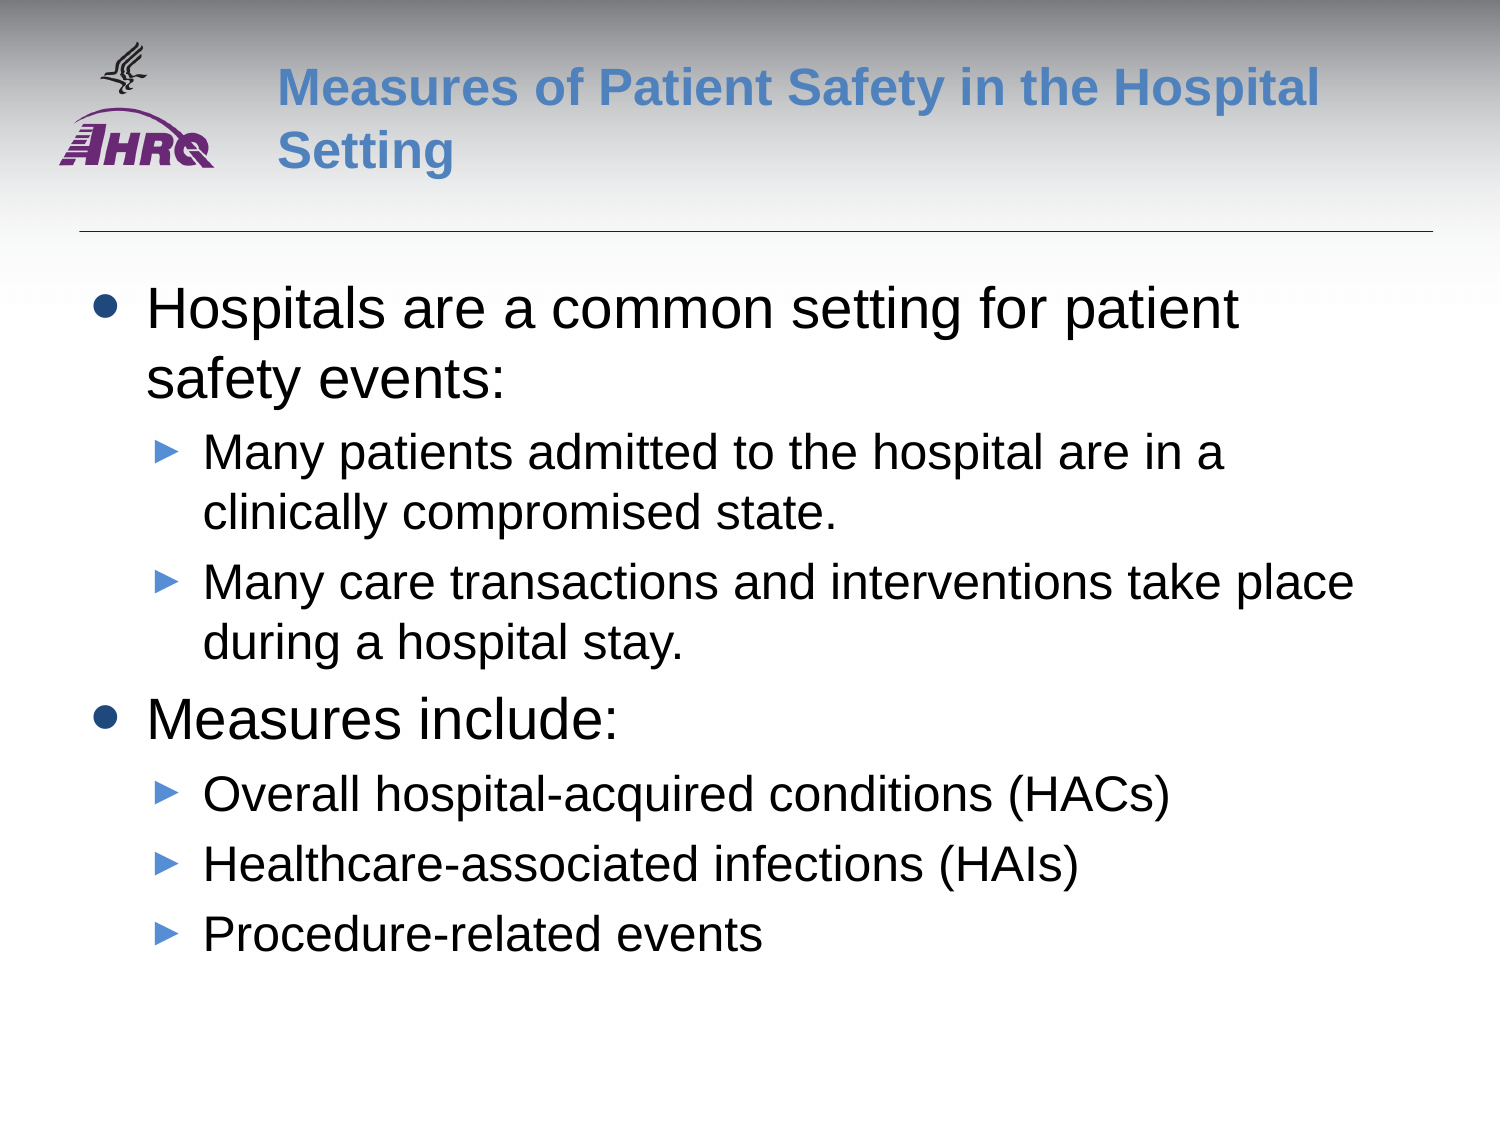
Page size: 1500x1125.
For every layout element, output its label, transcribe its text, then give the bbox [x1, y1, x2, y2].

picture [0, 0, 1500, 1125]
list Hospitals are a common setting for patient safety events: Many patients admitted to the hospital are in a clinically compromised state. Many care transactions and interventions take place during a hospital stay. Measures include: Overall hospital-acquired conditions (HACs) Healthcare-associated infections (HAIs) Procedure-related events [75, 262, 1425, 1005]
title Measures of Patient Safety in the Hospital Setting [262, 45, 1425, 188]
